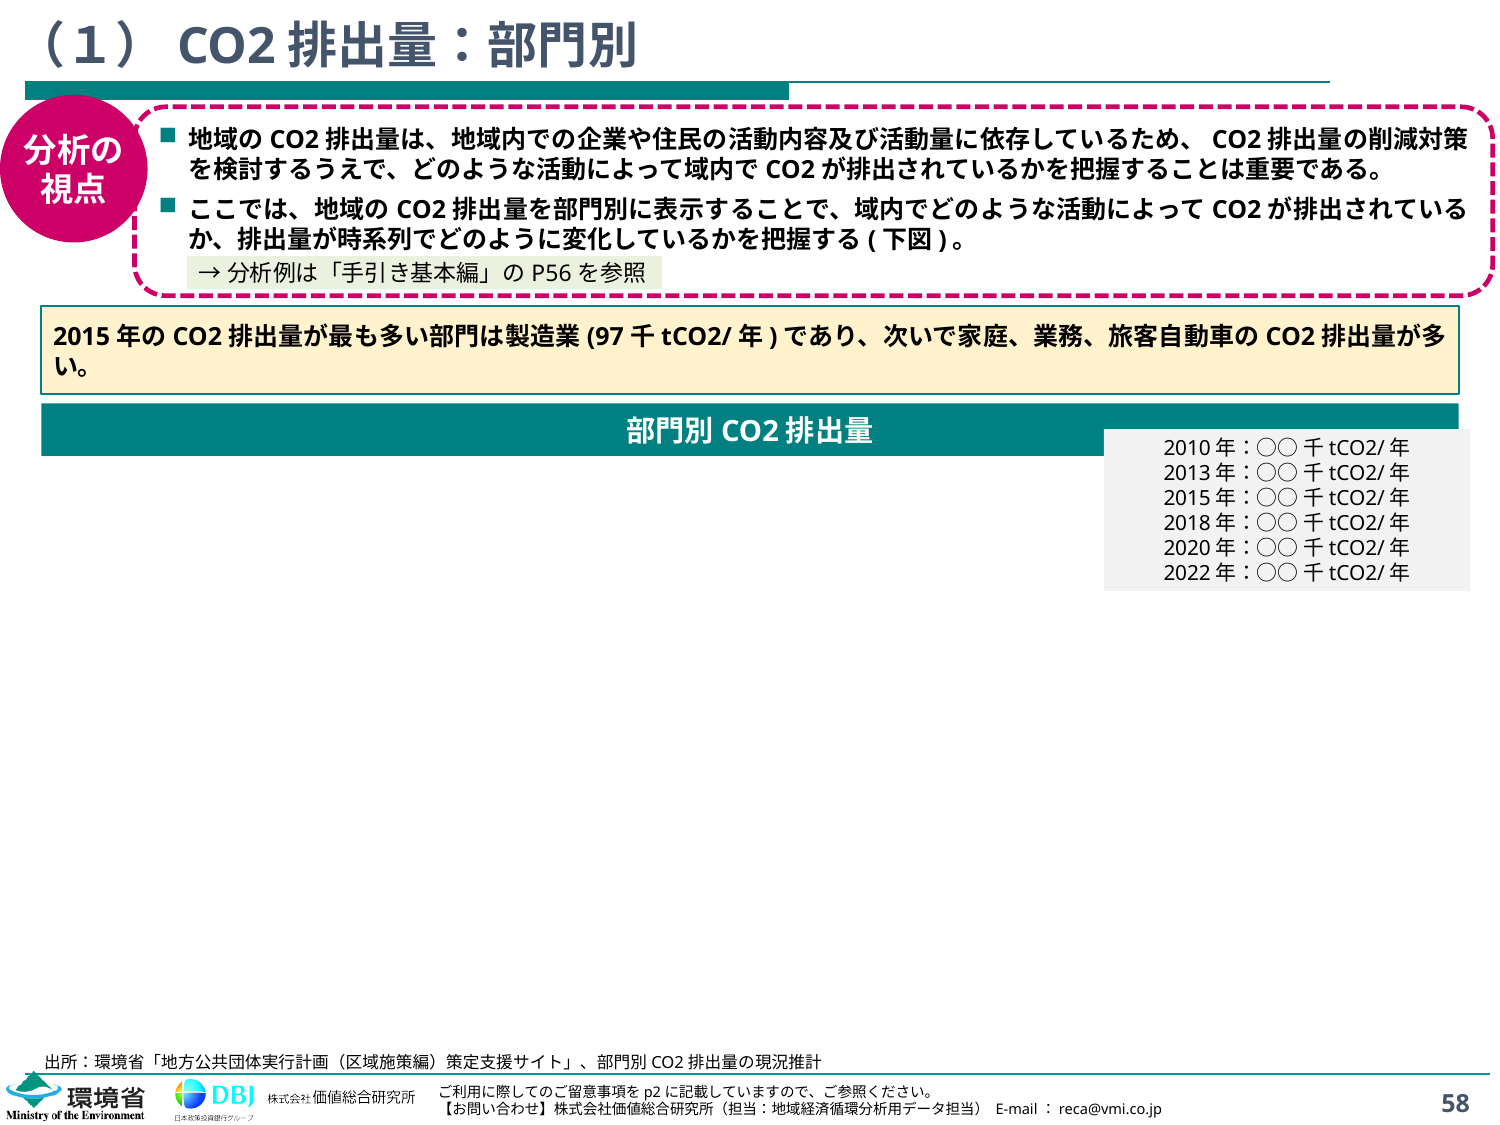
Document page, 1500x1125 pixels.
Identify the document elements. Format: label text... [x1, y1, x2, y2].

text_box 地域のCO2排出量は、地域内での企業や住民の活動内容及び活動量に依存しているため、CO2排出量の削減対策を検討するうえで、どのような活動によって域内でCO2が排出されているかを把握することは重要である。 ここでは、地域のCO2排出量を部門別に表示することで、域内でどのような活動によってCO2が排出されているか、排出量が時系列でどのように変化しているかを把握する(下図)。 [134, 106, 1493, 296]
title （１）CO2排出量：部門別 [0, 0, 1304, 82]
picture [2, 1071, 148, 1125]
text_box 出所：環境省「地方公共団体実行計画（区域施策編）策定支援サイト」、部門別CO2排出量の現況推計 [29, 1044, 1447, 1079]
picture [171, 1079, 419, 1125]
text_box 分析の 視点 [0, 94, 148, 243]
text_box 2015年のCO2排出量が最も多い部門は製造業(97千tCO2/年)であり、次いで家庭、業務、旅客自動車のCO2排出量が多い。 [41, 305, 1459, 395]
text_box 部門別CO2排出量 [41, 403, 1459, 456]
text_box 2010年：○○ 千tCO2/年 2013年：○○ 千tCO2/年 2015年：○○ 千tCO2/年 2018年：○○ 千tCO2/年 2020年：○○ 千tCO2/年 2022年：○○ 千tCO2/年 [1103, 429, 1471, 591]
text_box →分析例は「手引き基本編」のP56を参照 [186, 256, 662, 290]
slide_number 58 [1411, 1079, 1500, 1122]
